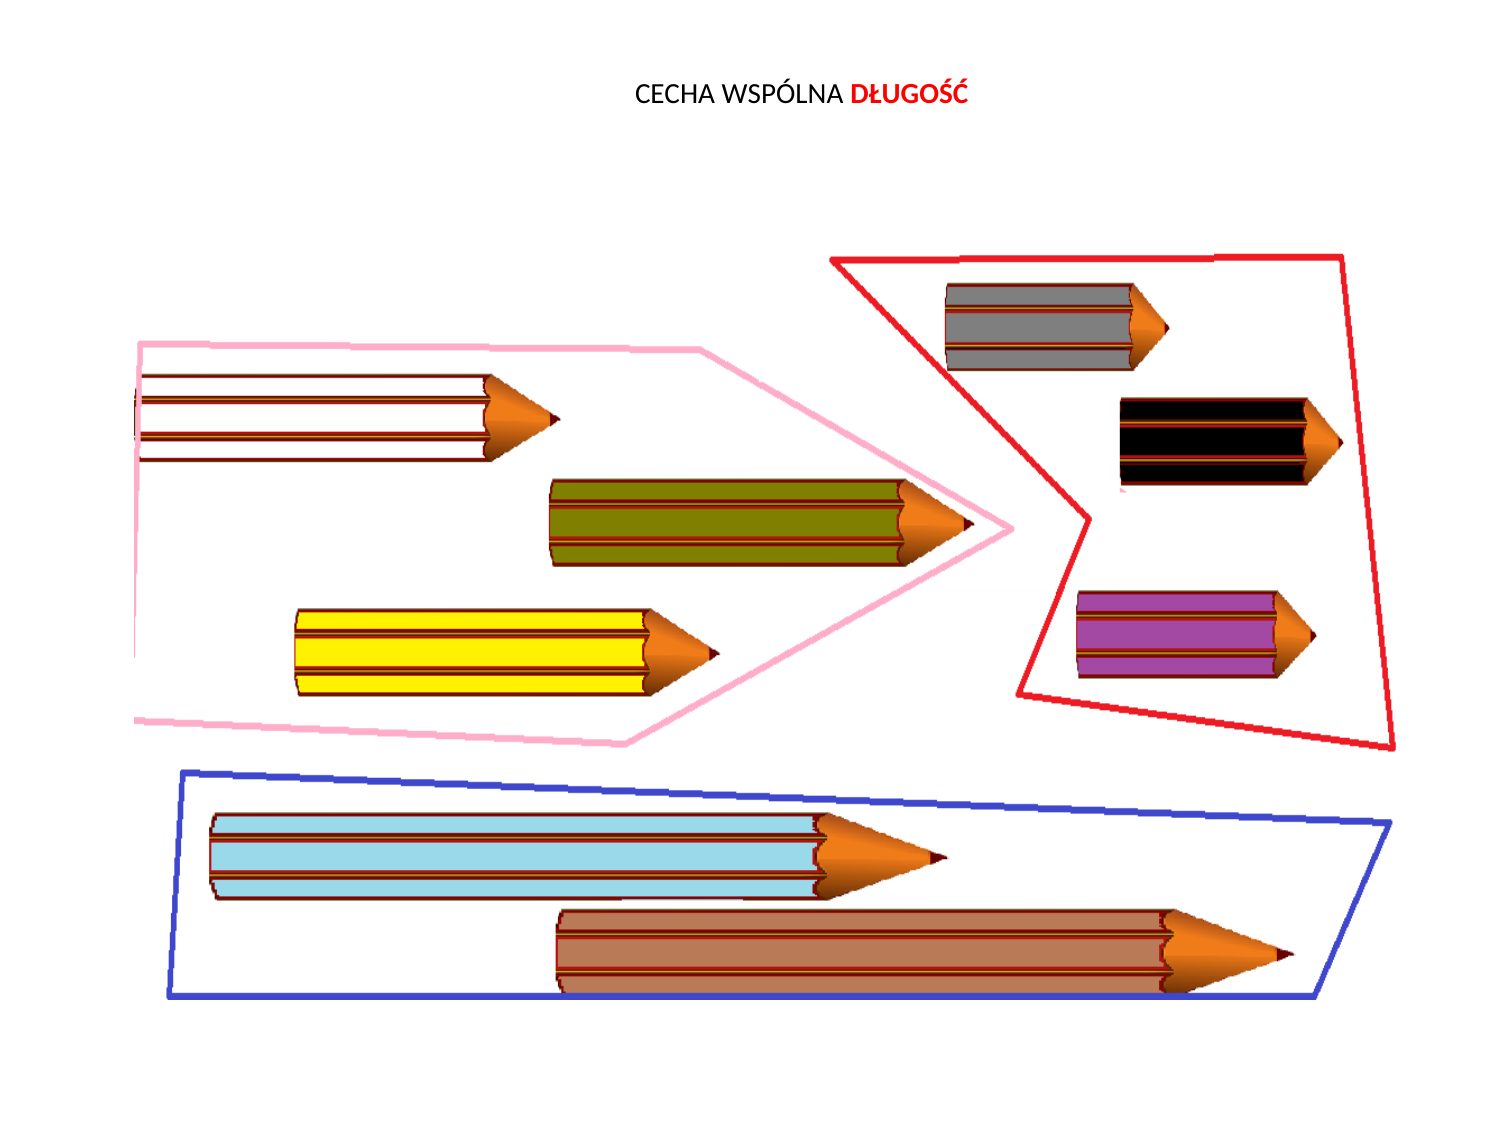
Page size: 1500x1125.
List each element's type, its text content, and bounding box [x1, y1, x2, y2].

list CECHA WSPÓLNA DŁUGOŚĆ [620, 66, 1114, 138]
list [134, 243, 1426, 1000]
